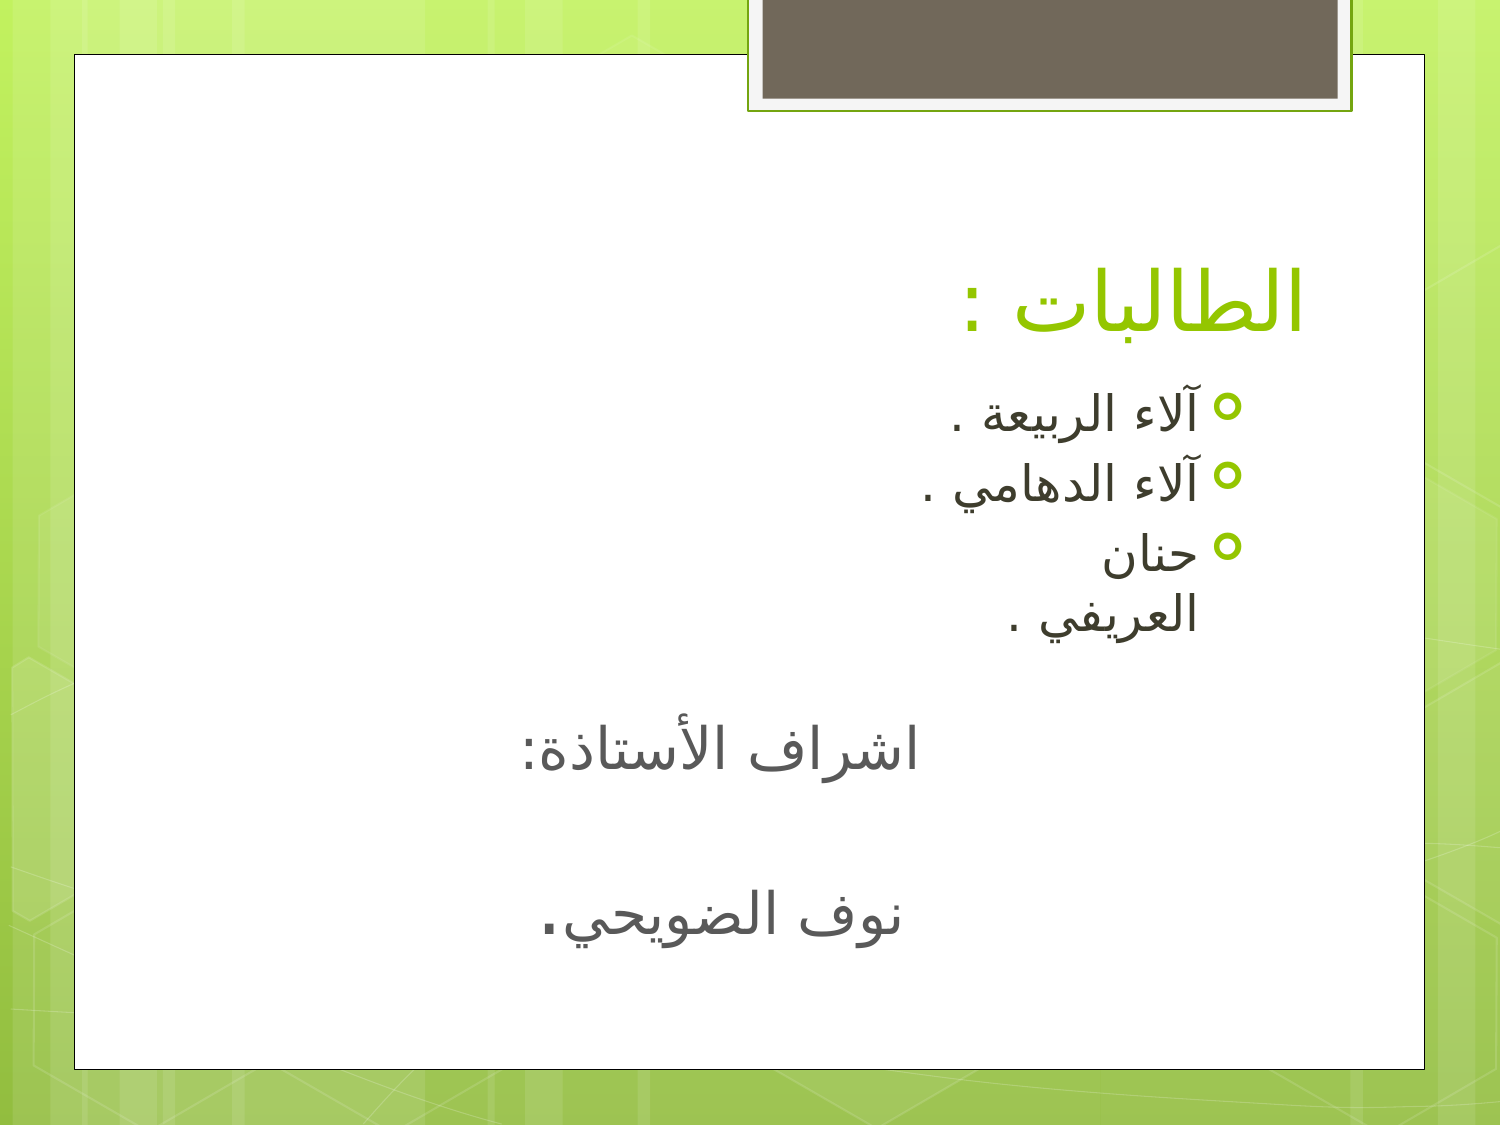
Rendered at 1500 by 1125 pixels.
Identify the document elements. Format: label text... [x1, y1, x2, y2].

title الطالبات : [171, 168, 1324, 357]
text_box اشراف الأستاذة: نوف الضويحي. [501, 704, 939, 959]
list آلاء الربيعة . آلاء الدهامي . حنان العريفي . [879, 373, 1272, 638]
